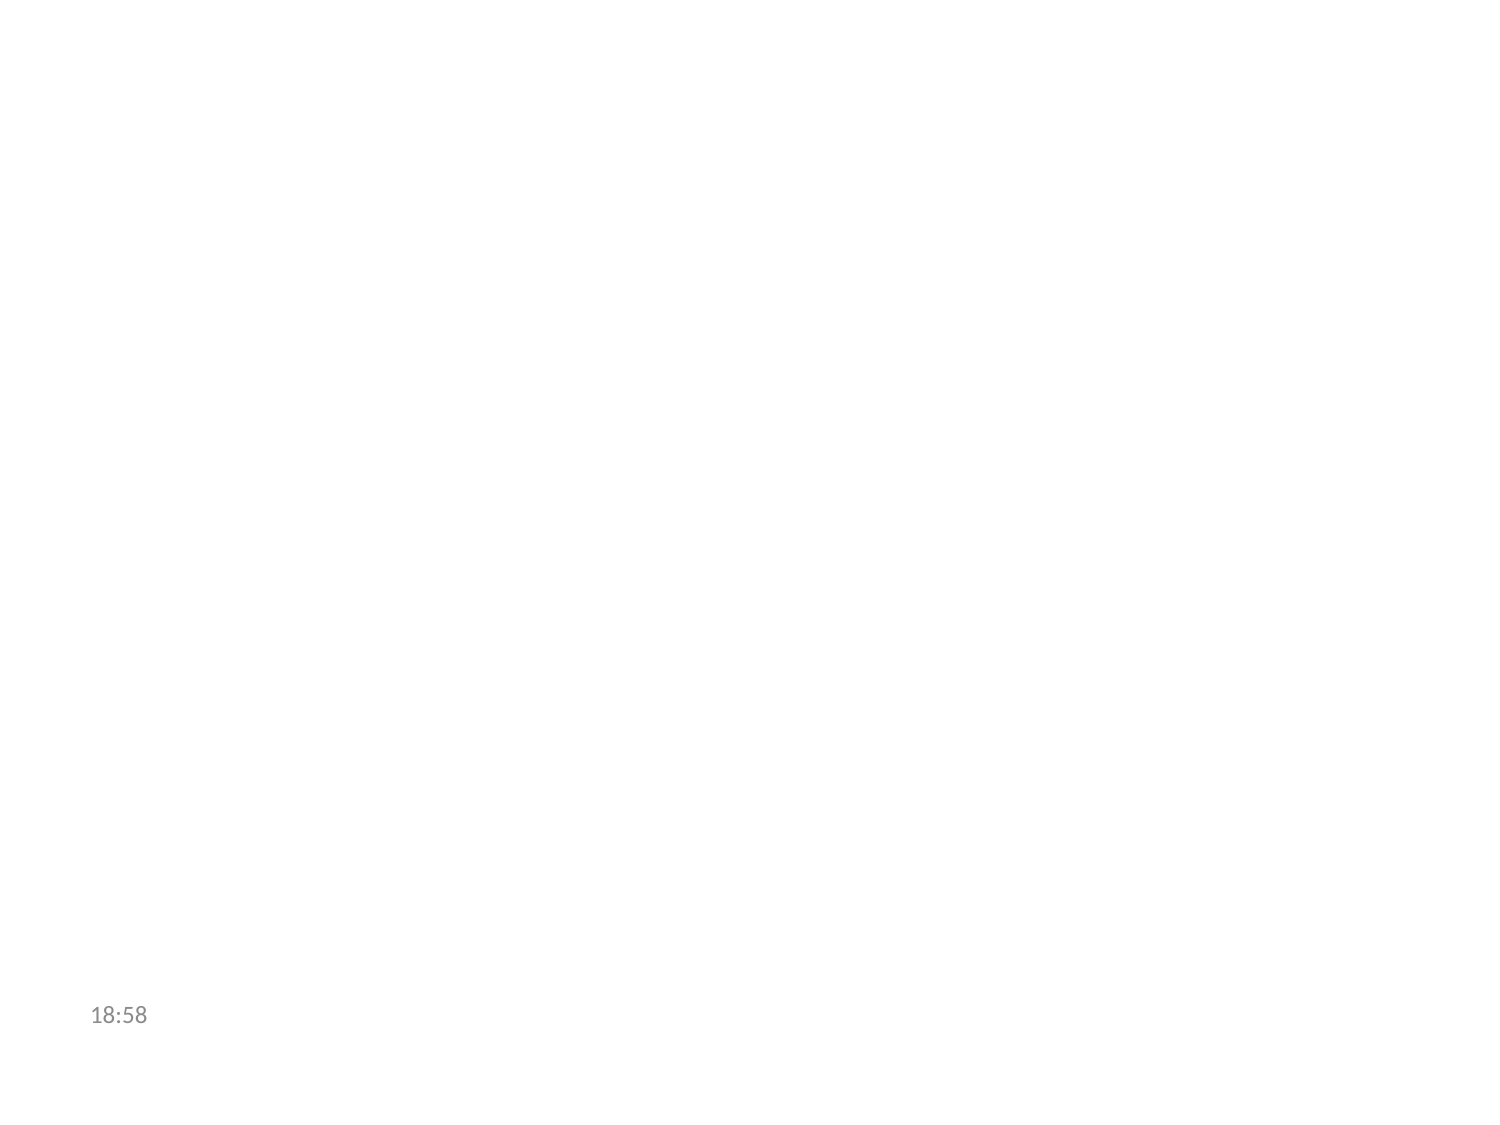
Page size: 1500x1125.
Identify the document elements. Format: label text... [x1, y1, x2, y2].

text_box 15:35 [75, 983, 425, 1044]
